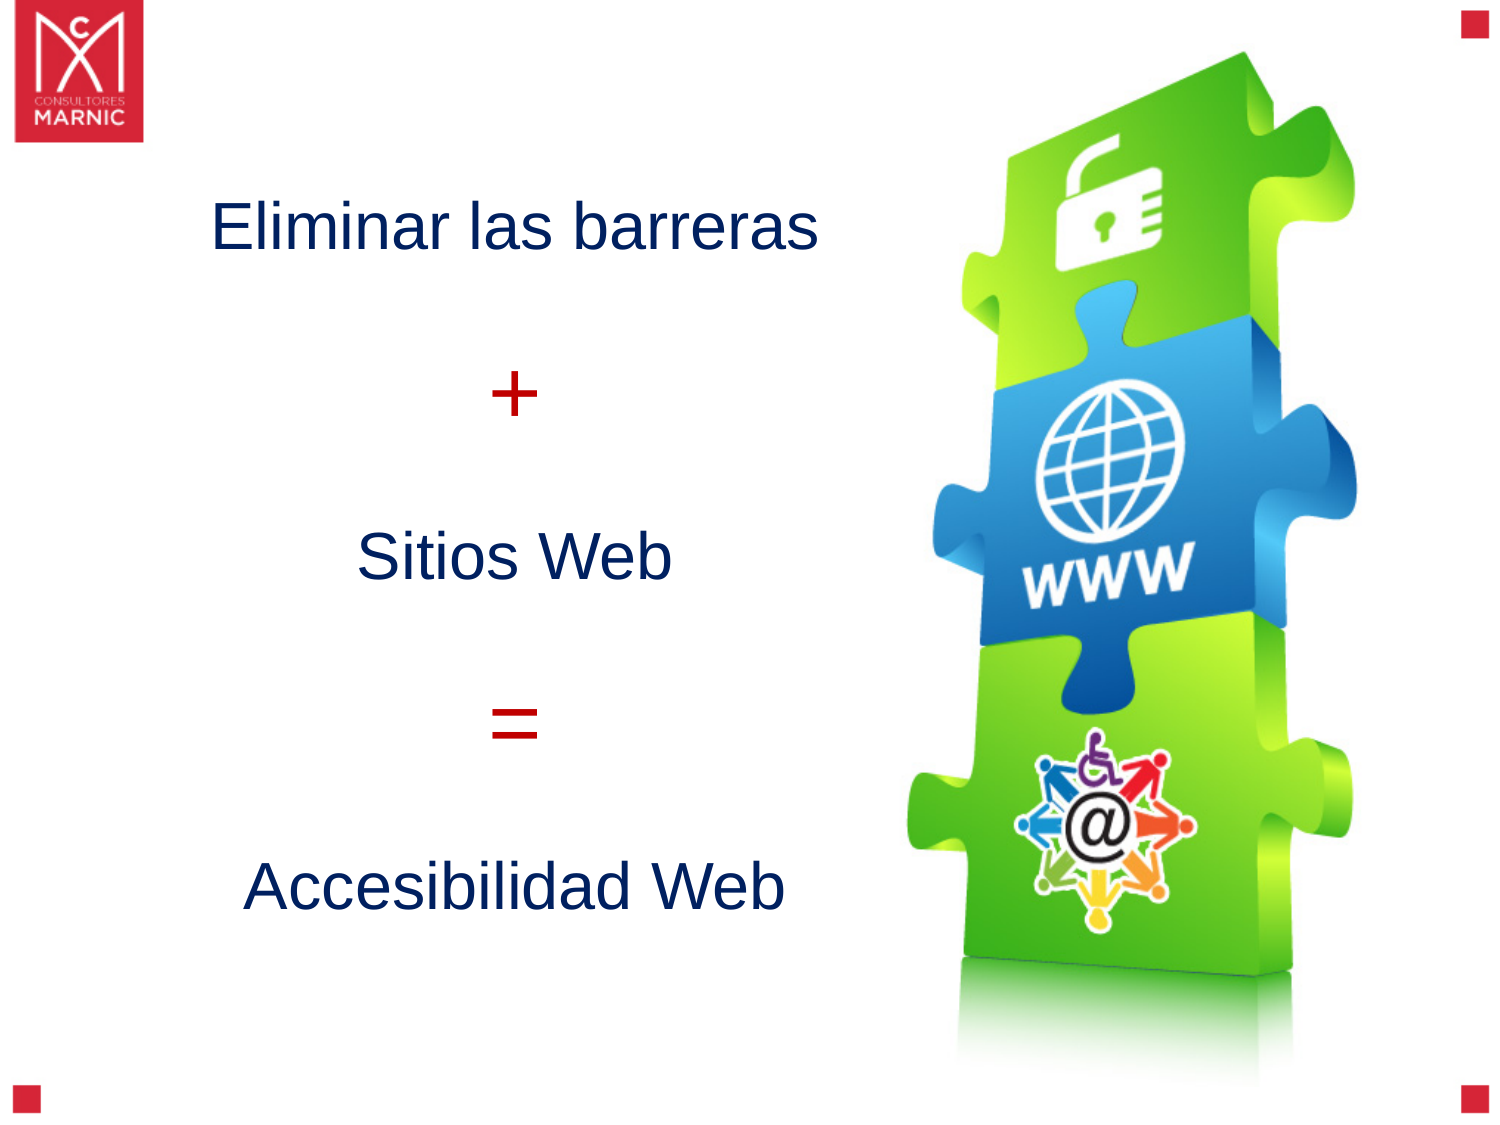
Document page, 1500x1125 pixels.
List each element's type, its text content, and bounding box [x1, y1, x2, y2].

text_box Eliminar las barreras + Sitios Web = Accesibilidad Web [94, 175, 860, 931]
picture [0, 0, 1500, 1125]
